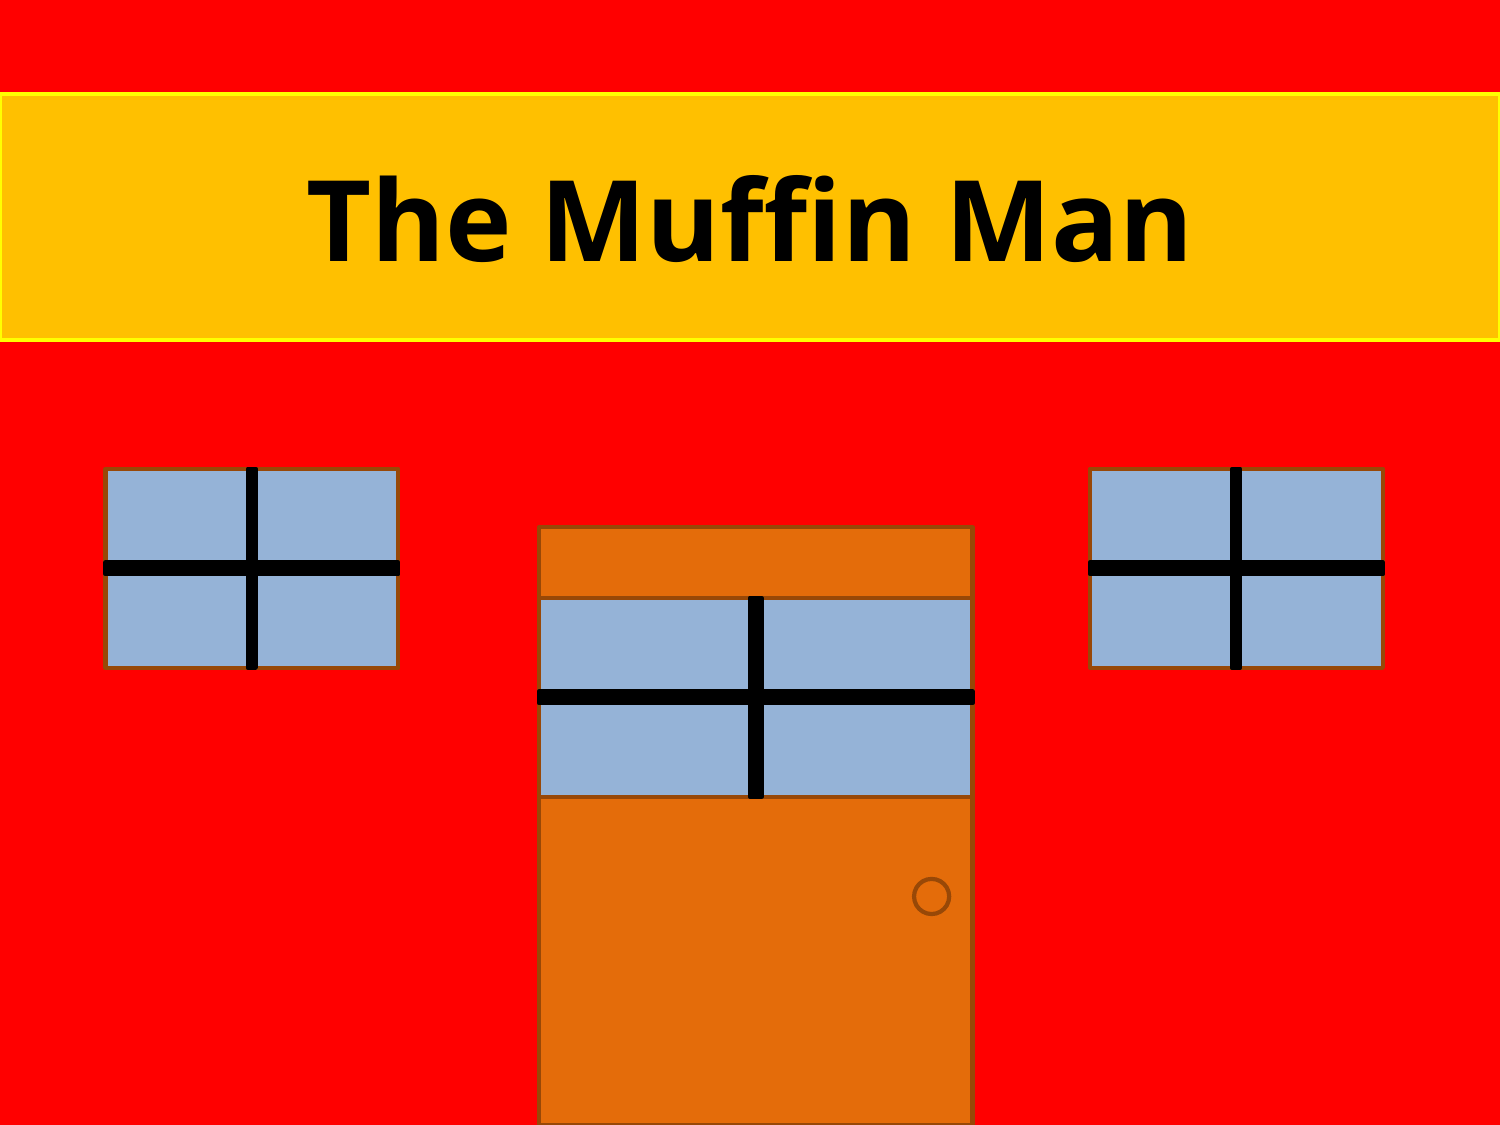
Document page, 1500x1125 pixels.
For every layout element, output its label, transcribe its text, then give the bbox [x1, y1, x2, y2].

text_box The Muffin Man [0, 92, 1500, 342]
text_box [538, 597, 973, 798]
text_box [105, 468, 399, 669]
text_box [911, 876, 952, 917]
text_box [1089, 468, 1384, 669]
text_box [537, 802, 975, 1125]
text_box [537, 525, 975, 596]
